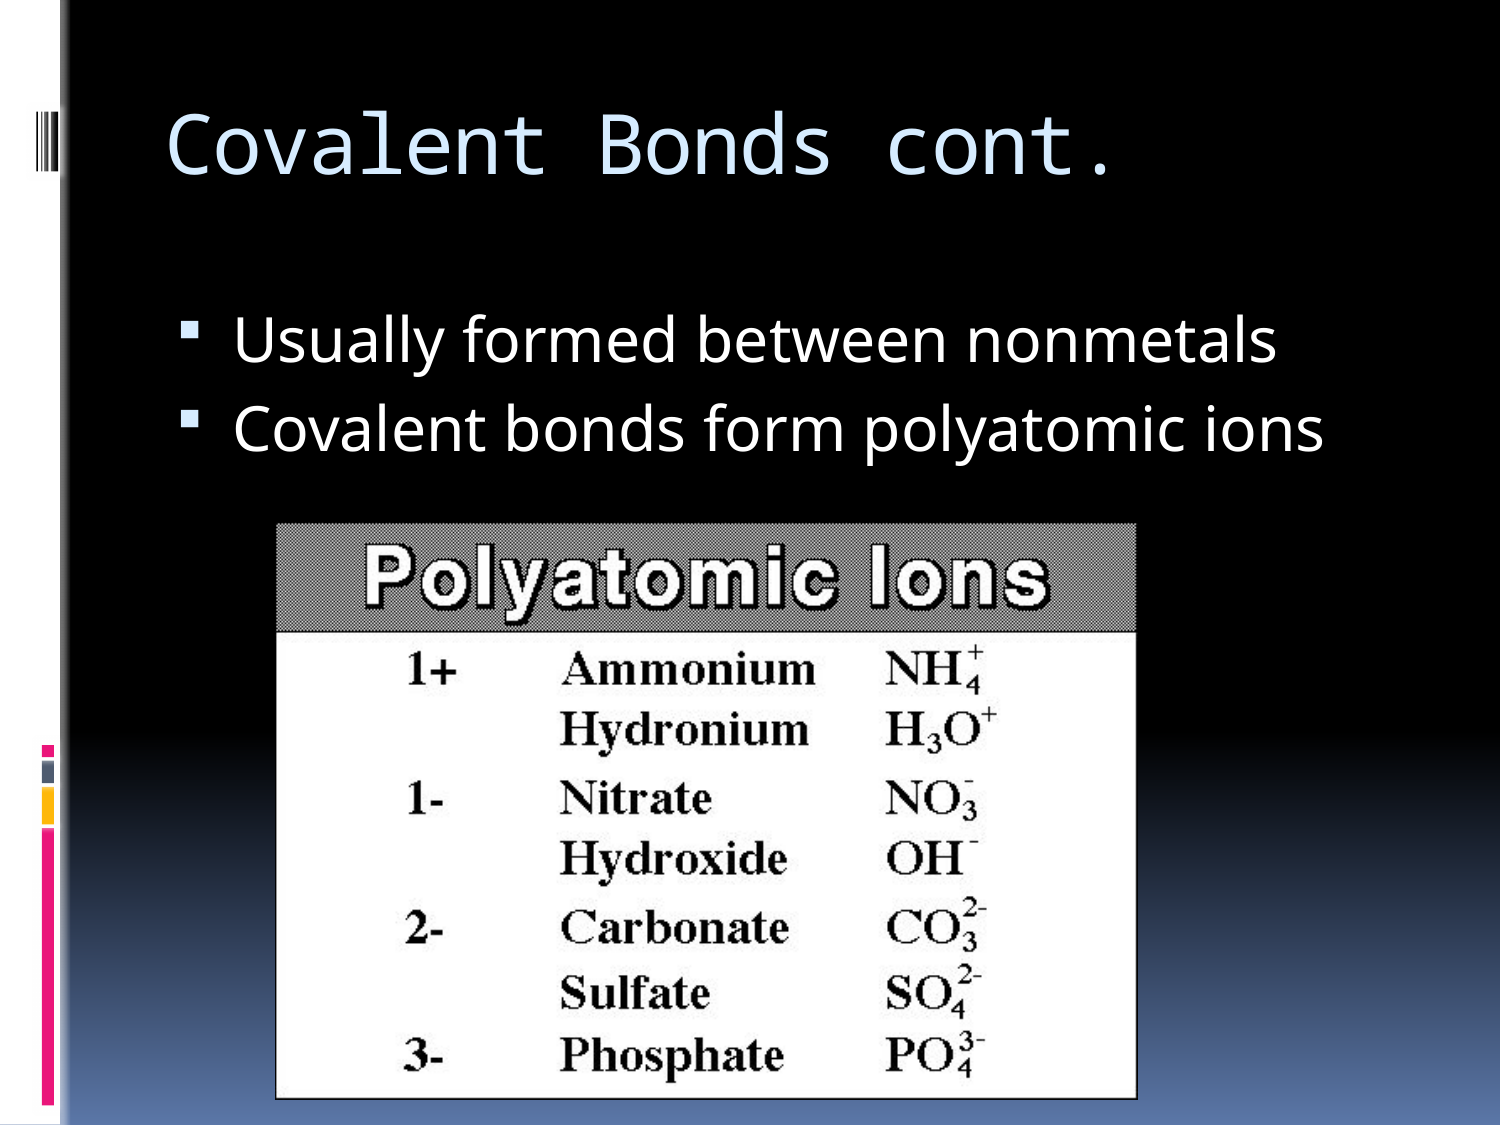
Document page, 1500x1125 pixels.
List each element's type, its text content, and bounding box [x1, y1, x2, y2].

title Covalent Bonds cont. [150, 83, 1425, 234]
picture [274, 522, 1138, 1101]
list Usually formed between nonmetals Covalent bonds form polyatomic ions [150, 292, 1425, 1043]
